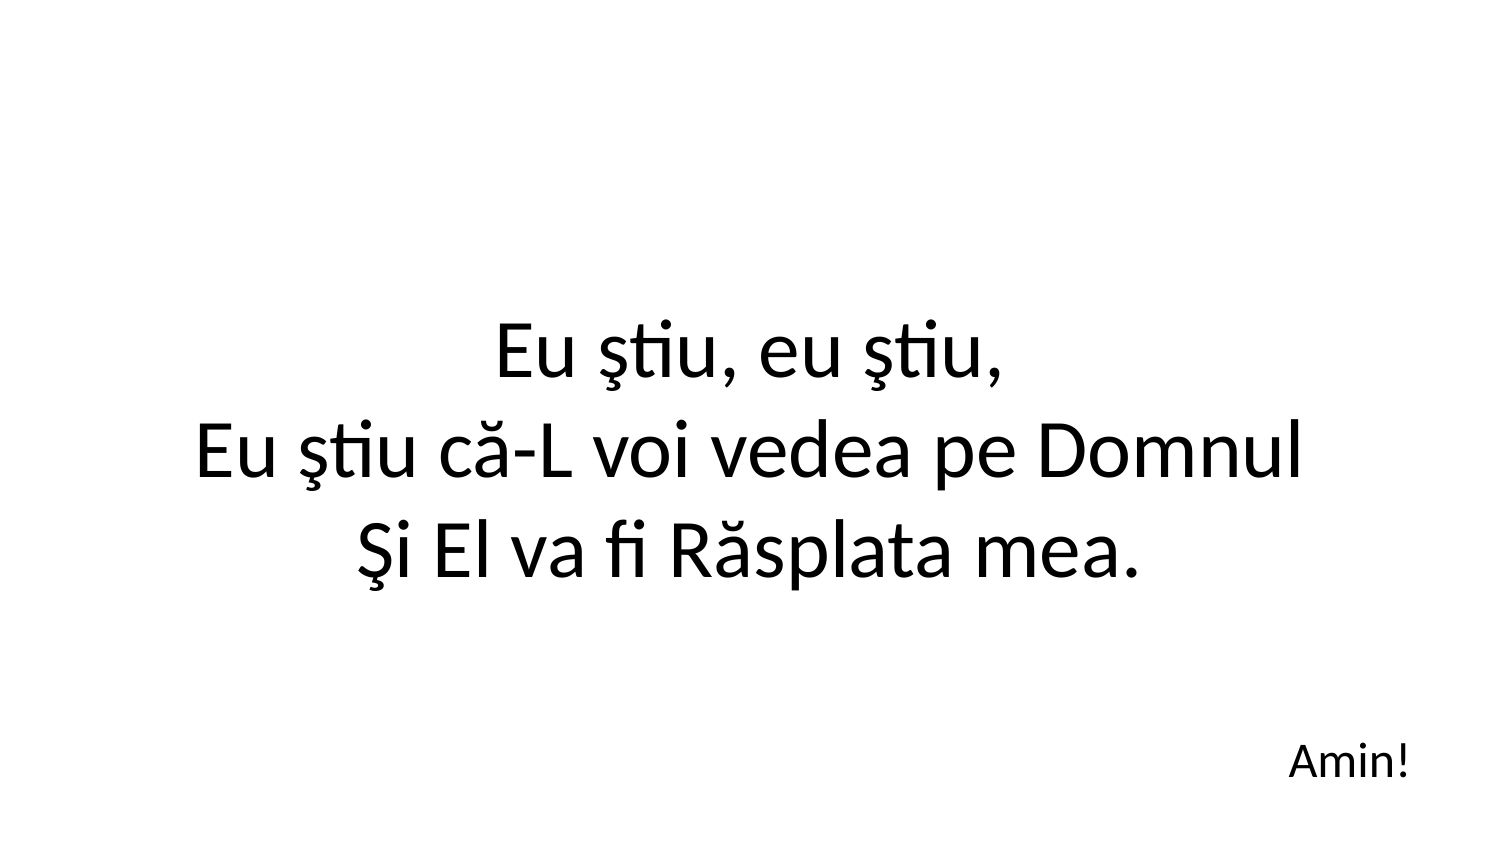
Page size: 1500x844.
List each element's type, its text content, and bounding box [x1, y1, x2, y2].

text_box Amin! [1273, 674, 1427, 795]
text_box Eu ştiu, eu ştiu, Eu ştiu că-L voi vedea pe Domnul Şi El va fi Răsplata mea. [179, 242, 1321, 602]
